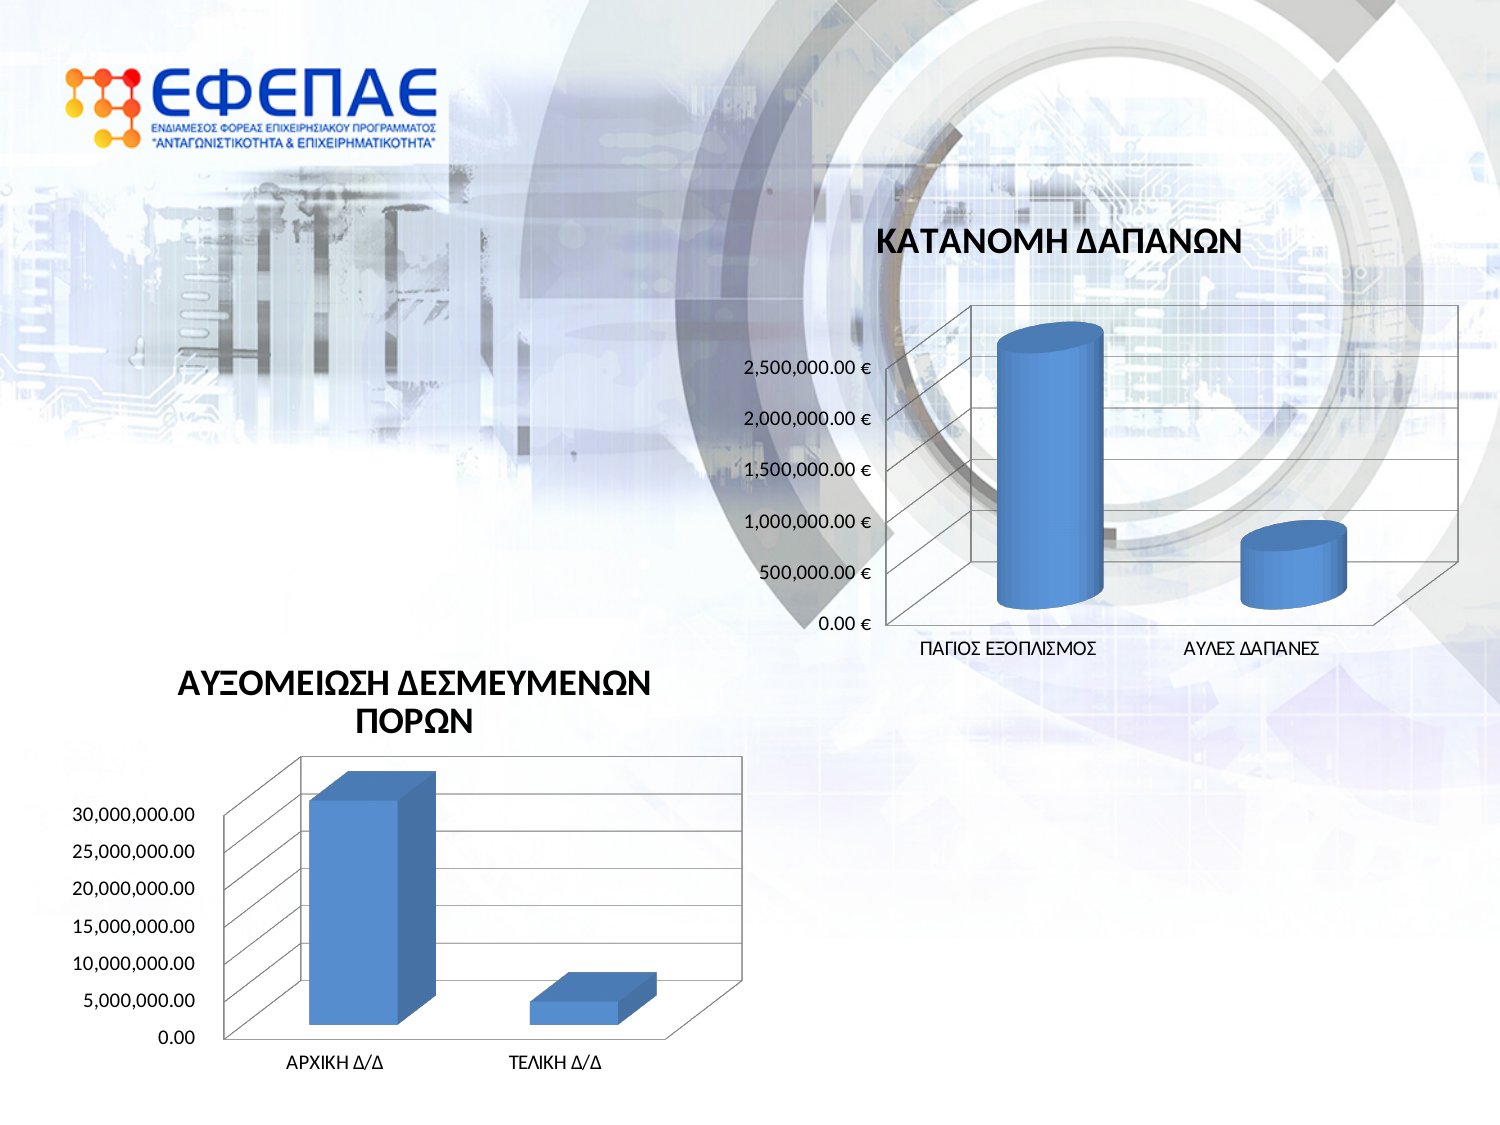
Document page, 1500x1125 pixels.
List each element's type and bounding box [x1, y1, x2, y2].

chart [52, 196, 1500, 1084]
picture [0, 0, 1500, 1125]
